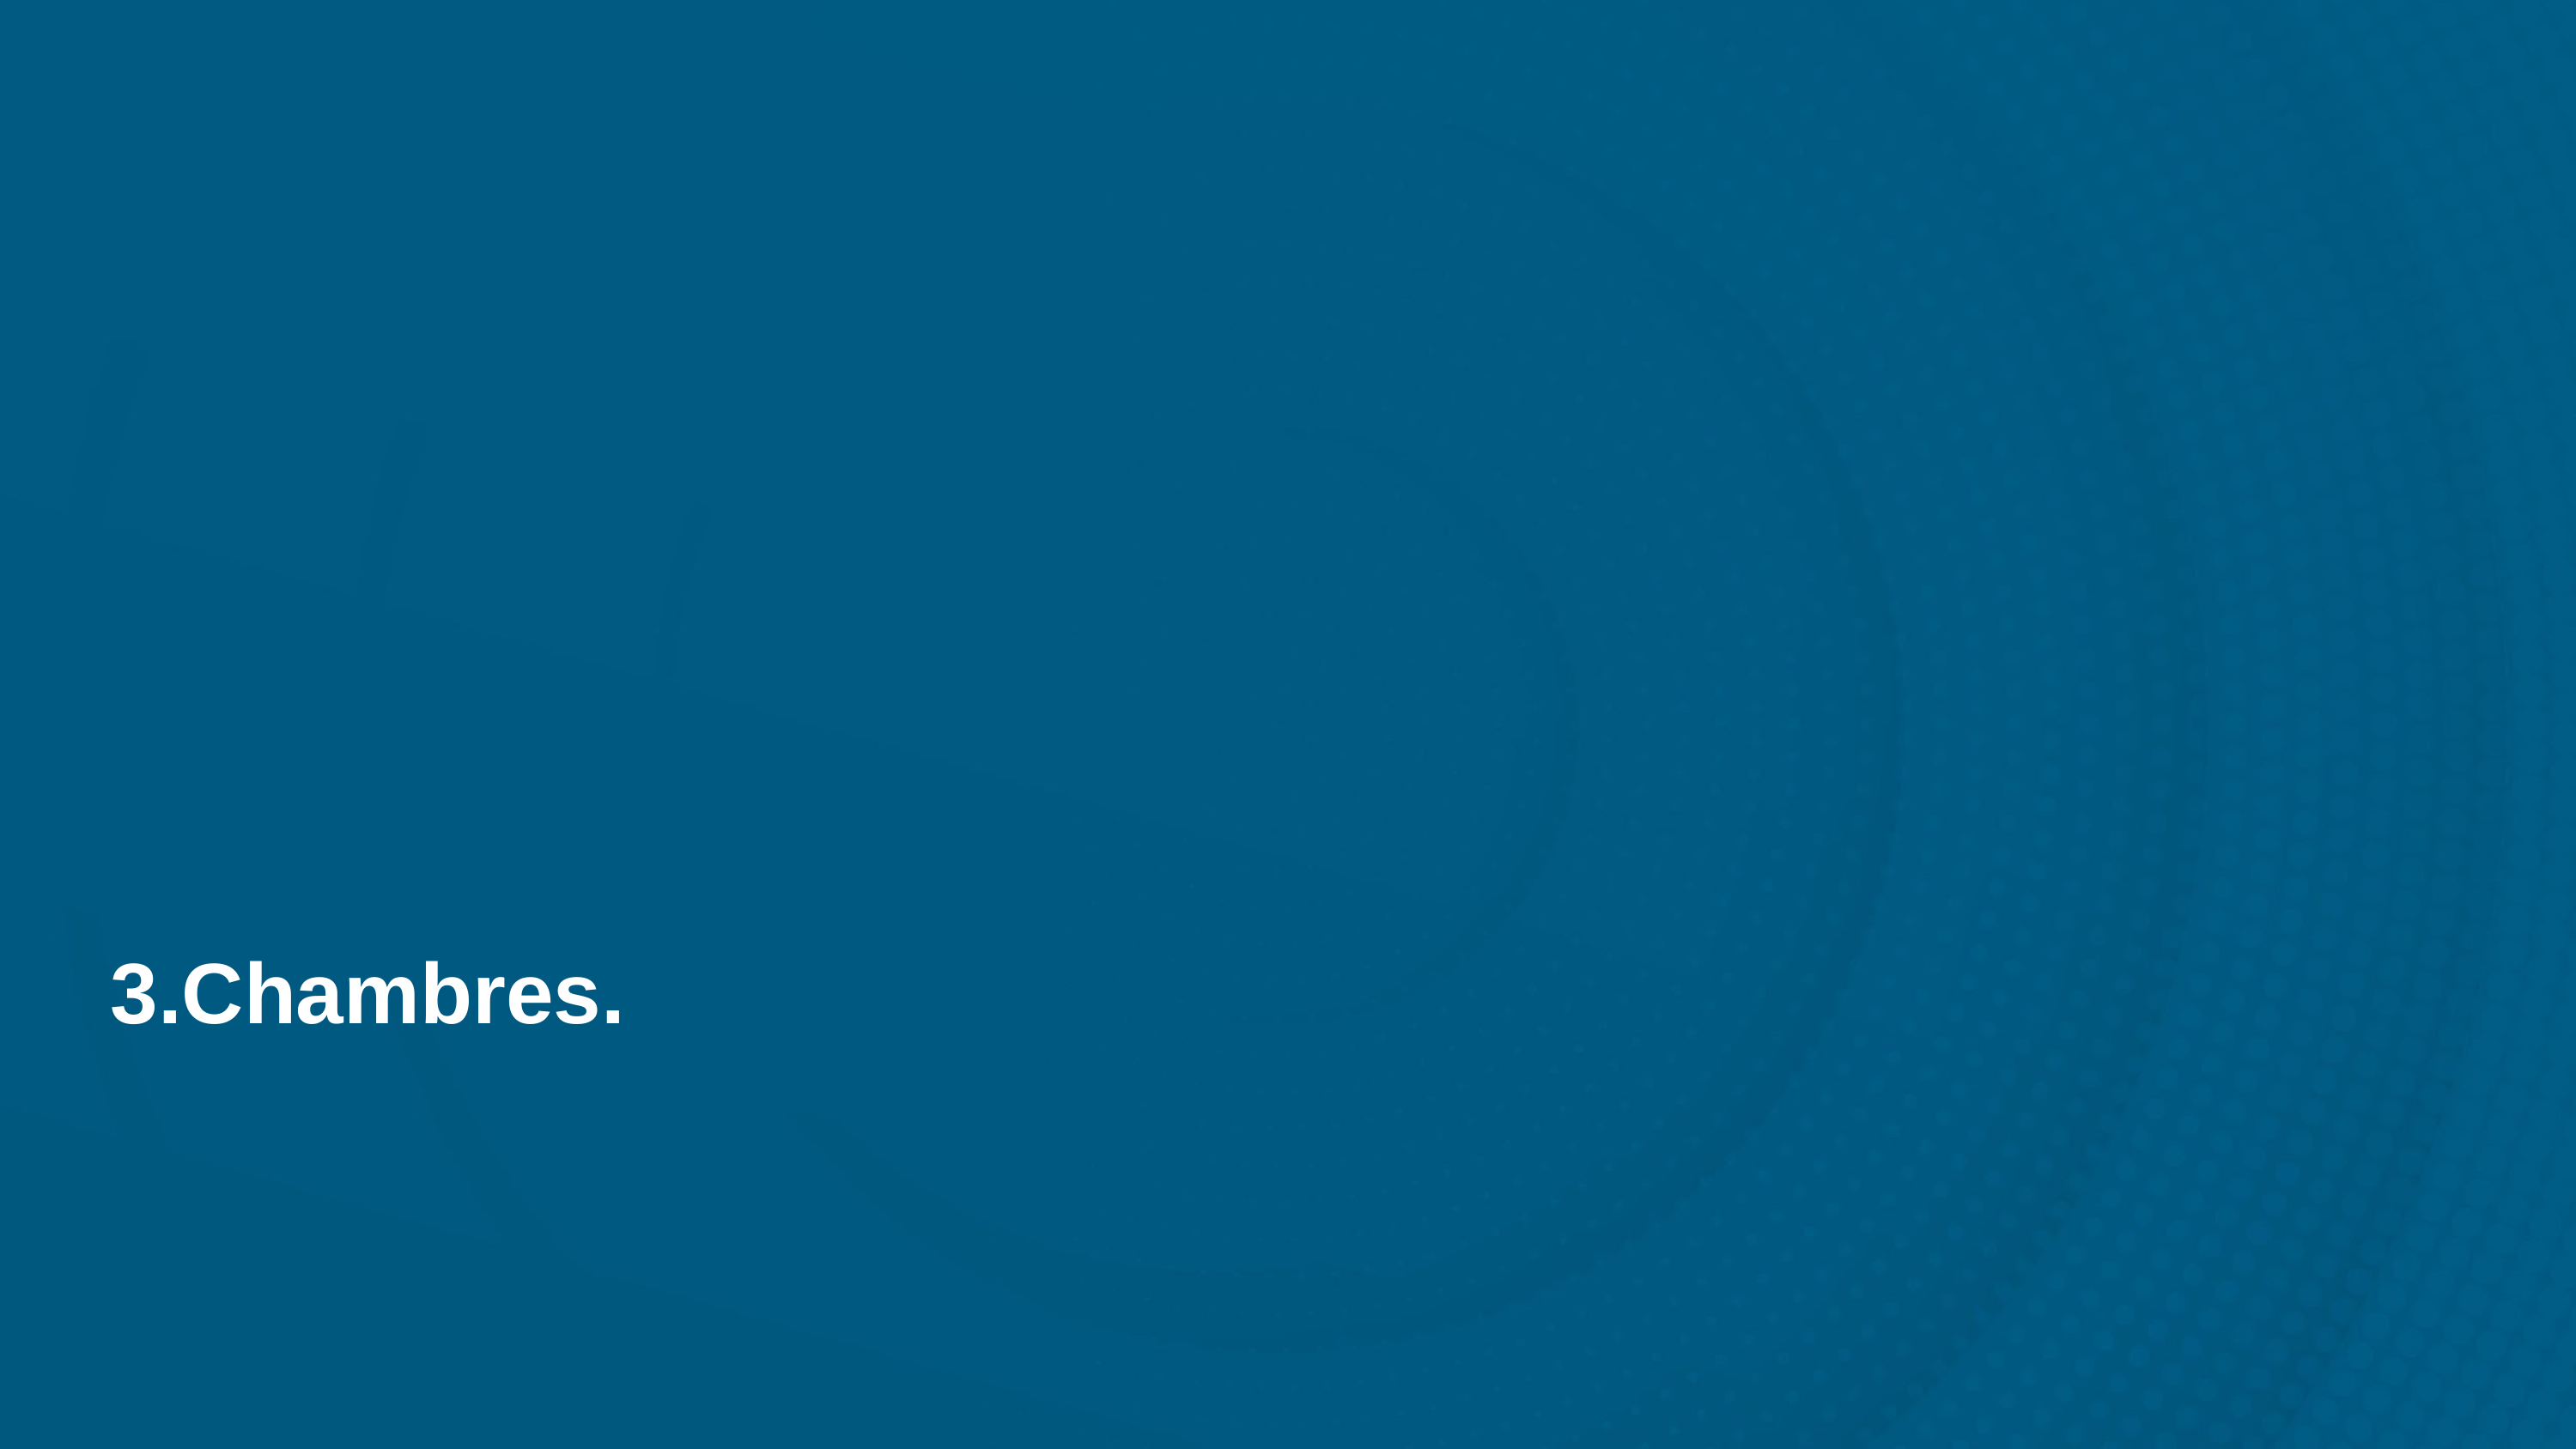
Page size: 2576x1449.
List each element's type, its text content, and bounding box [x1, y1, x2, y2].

title 3.Chambres. [110, 925, 1482, 1194]
